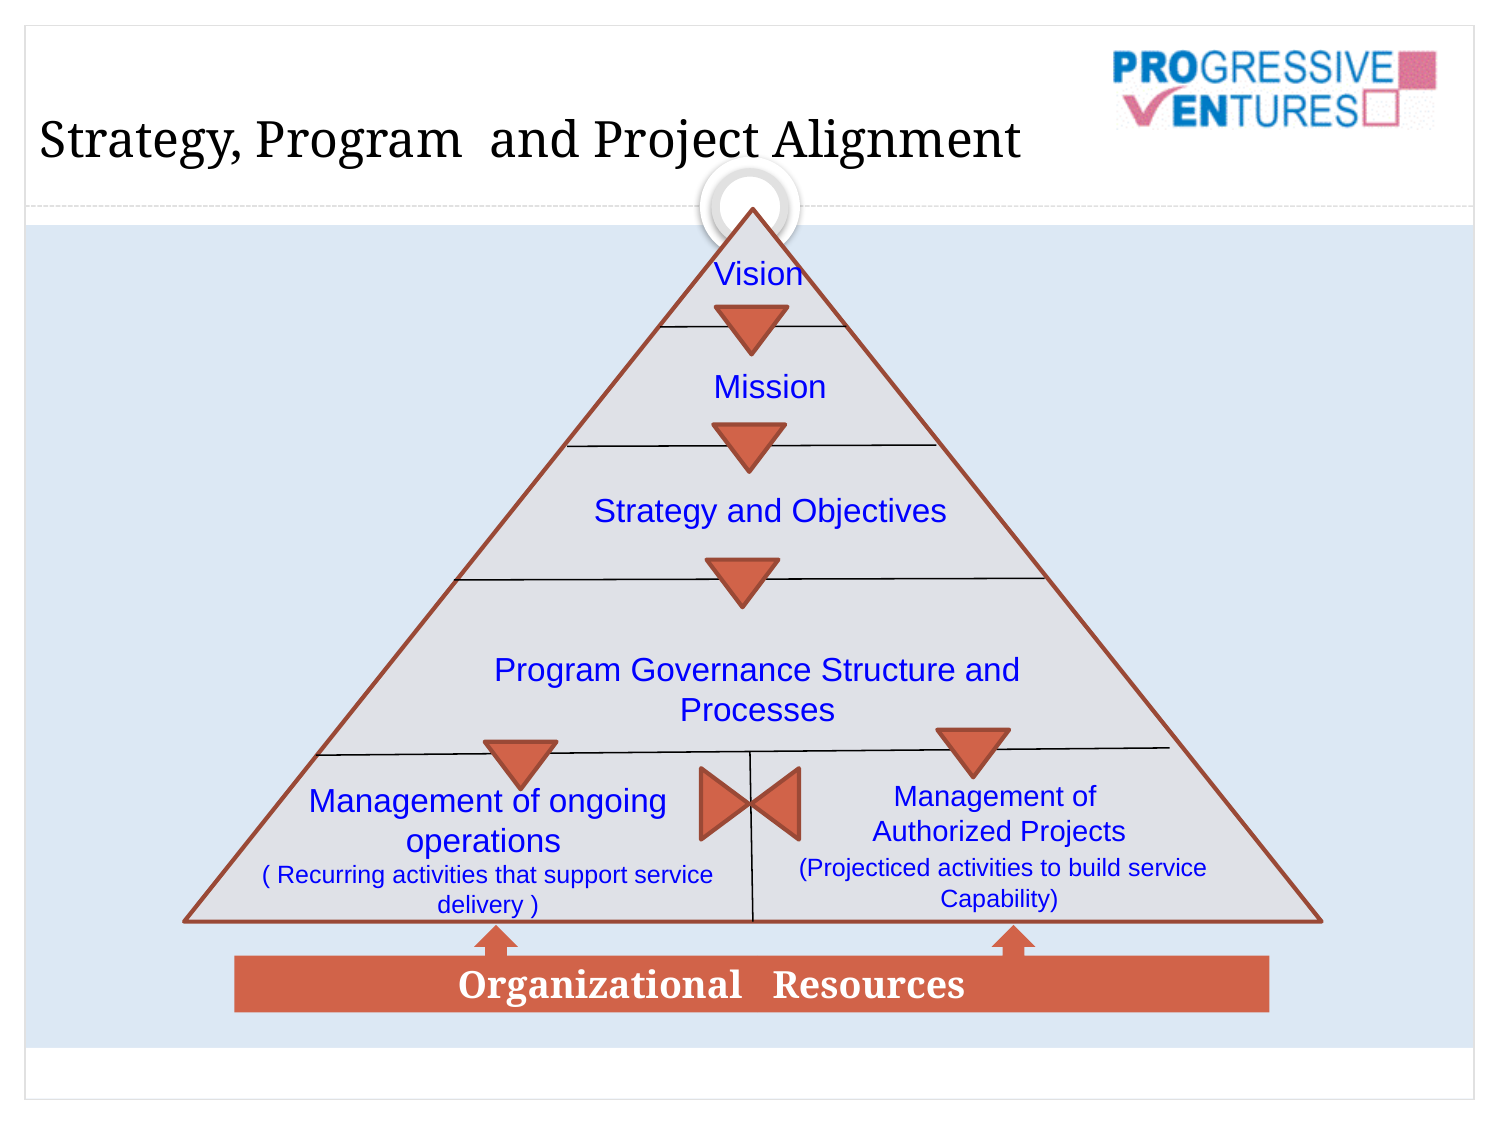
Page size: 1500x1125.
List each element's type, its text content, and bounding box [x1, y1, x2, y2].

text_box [183, 208, 1322, 929]
picture [1112, 49, 1439, 130]
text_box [234, 924, 1270, 1013]
title Strategy, Program and Project Alignment [24, 99, 1088, 176]
